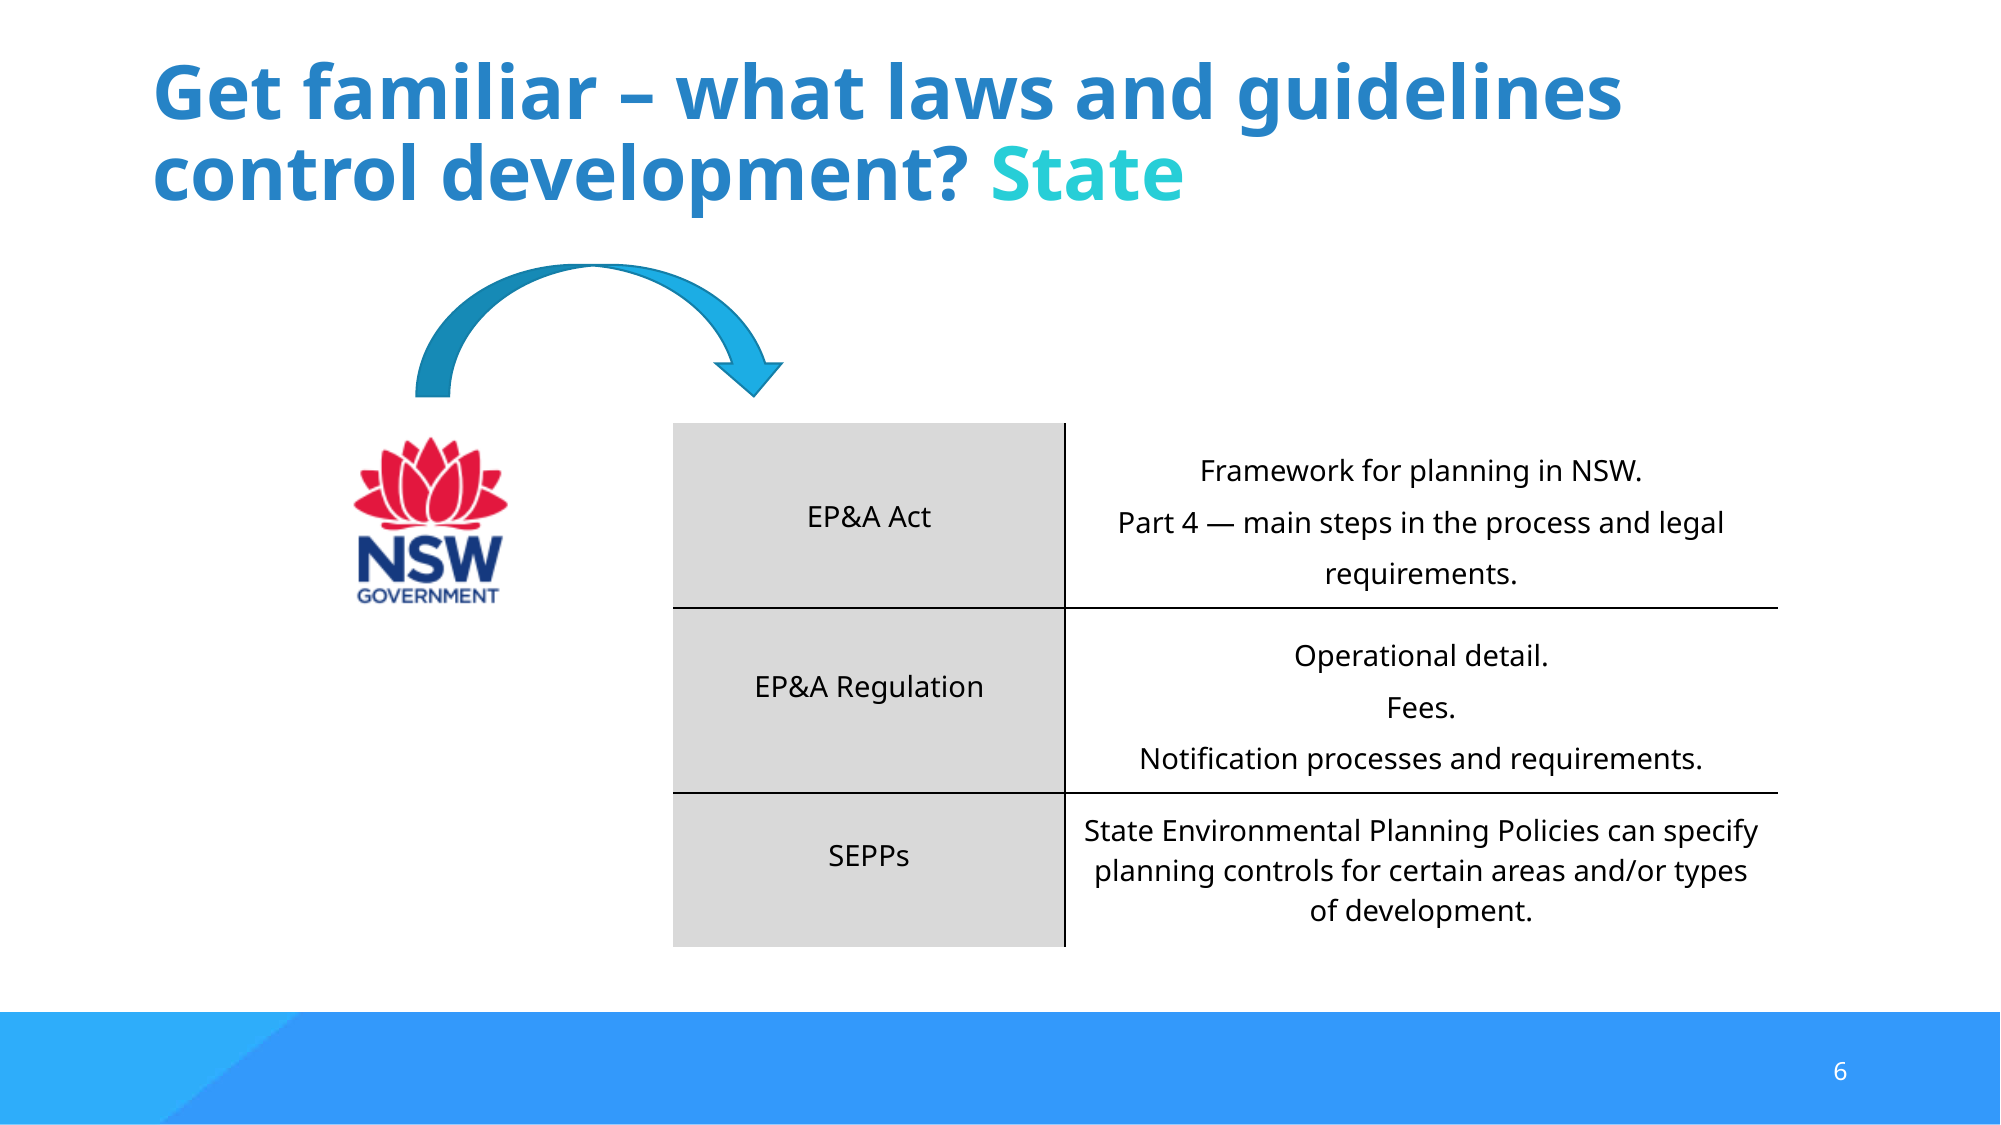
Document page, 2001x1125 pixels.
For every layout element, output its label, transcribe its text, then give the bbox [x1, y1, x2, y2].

title Get familiar – what laws and guidelines control development? State [137, 28, 1863, 247]
table_header EP&A Act [673, 423, 1064, 607]
text_box [415, 263, 784, 398]
table_cell State Environmental Planning Policies can specify planning controls for certain areas and/or types of development. [1066, 794, 1778, 947]
slide_number 6 [1412, 1042, 1863, 1103]
picture [328, 415, 544, 618]
table_cell SEPPs [673, 794, 1064, 947]
table_cell EP&A Regulation [673, 609, 1064, 792]
table_cell Operational detail. Fees. Notification processes and requirements. [1066, 609, 1778, 792]
table_header Framework for planning in NSW. Part 4 — main steps in the process and legal requirements. [1066, 423, 1778, 607]
picture [0, 1012, 2000, 1125]
